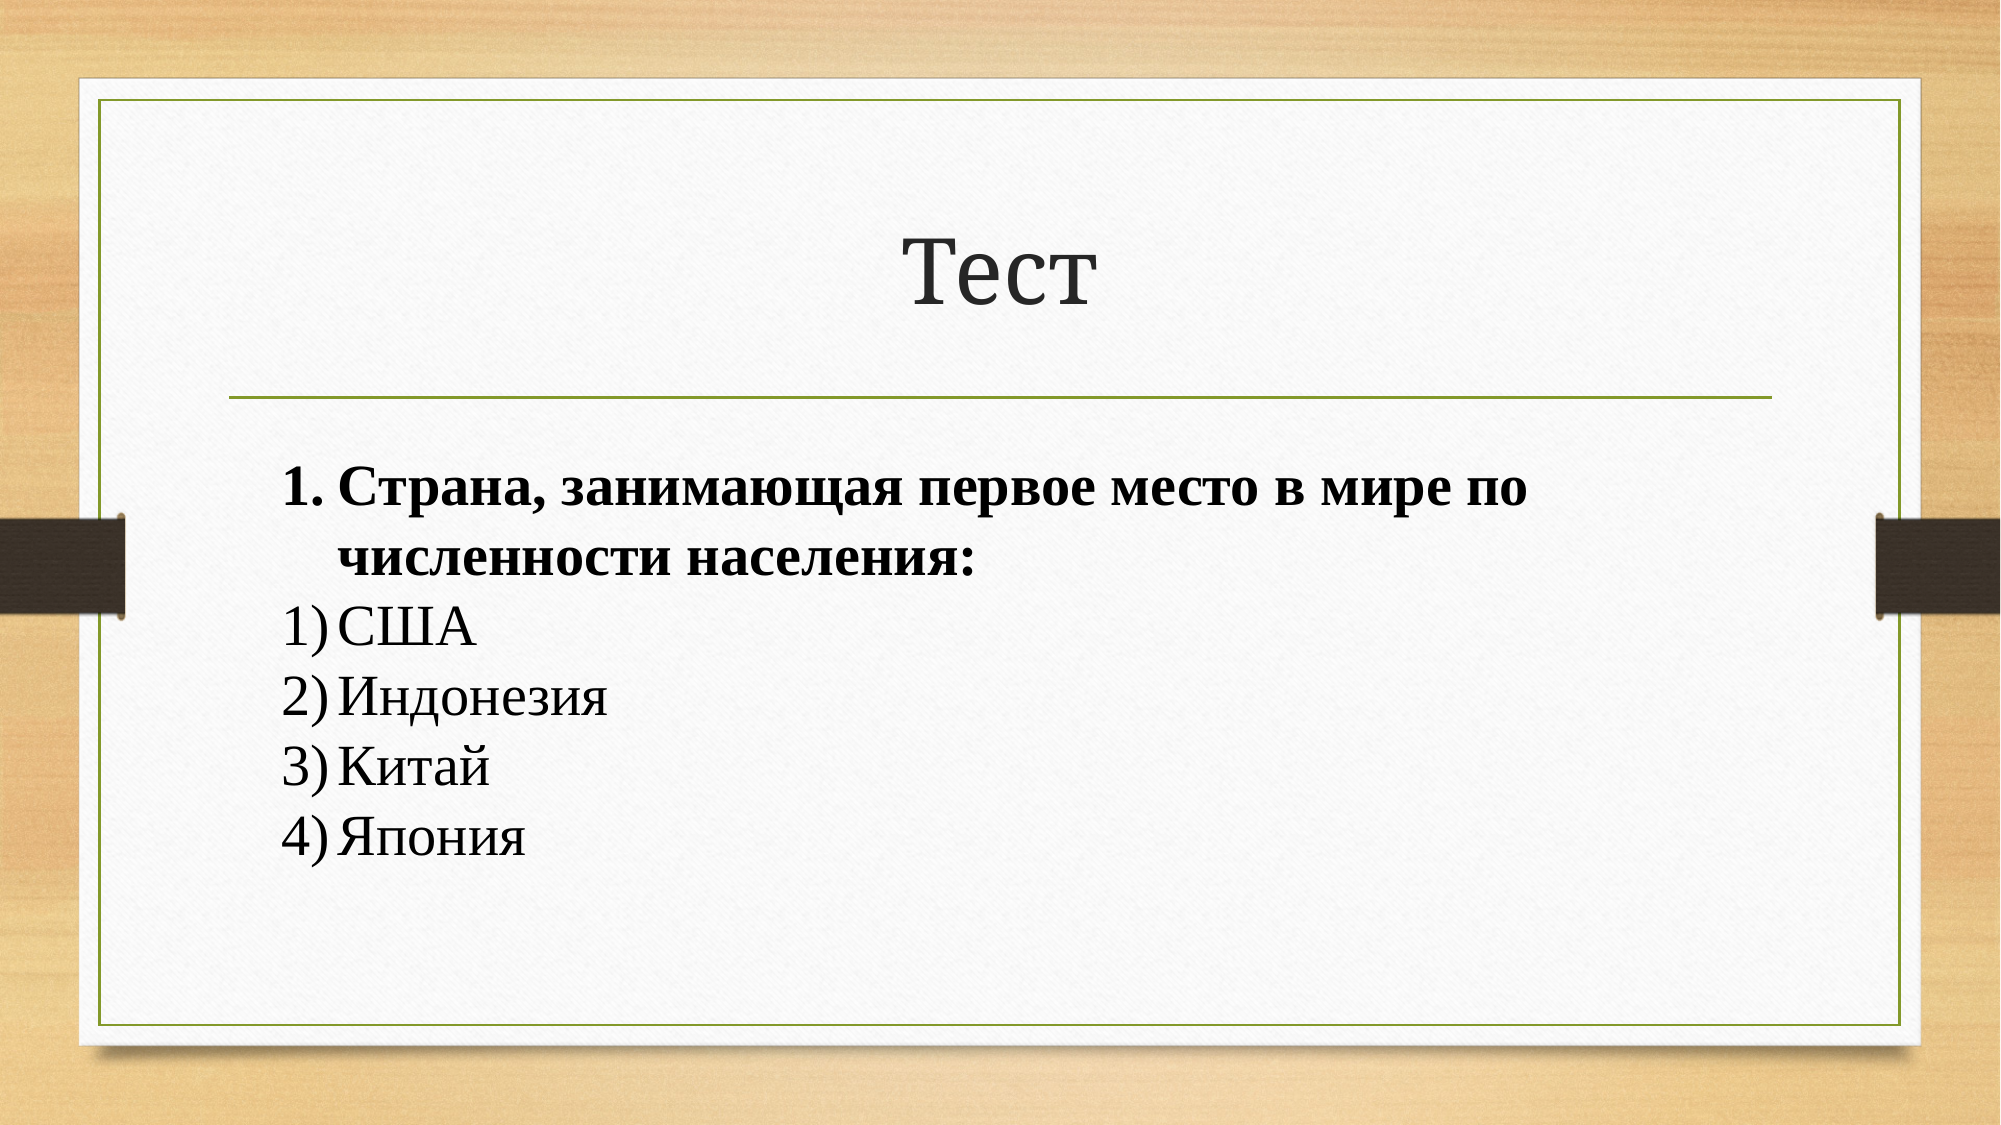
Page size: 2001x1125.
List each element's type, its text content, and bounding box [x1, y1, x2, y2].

text_box Страна, занимающая первое место в мире по численности населения: США Индонезия Китай Япония [266, 439, 1613, 875]
picture [0, 0, 2001, 1125]
title Тест [212, 161, 1788, 375]
